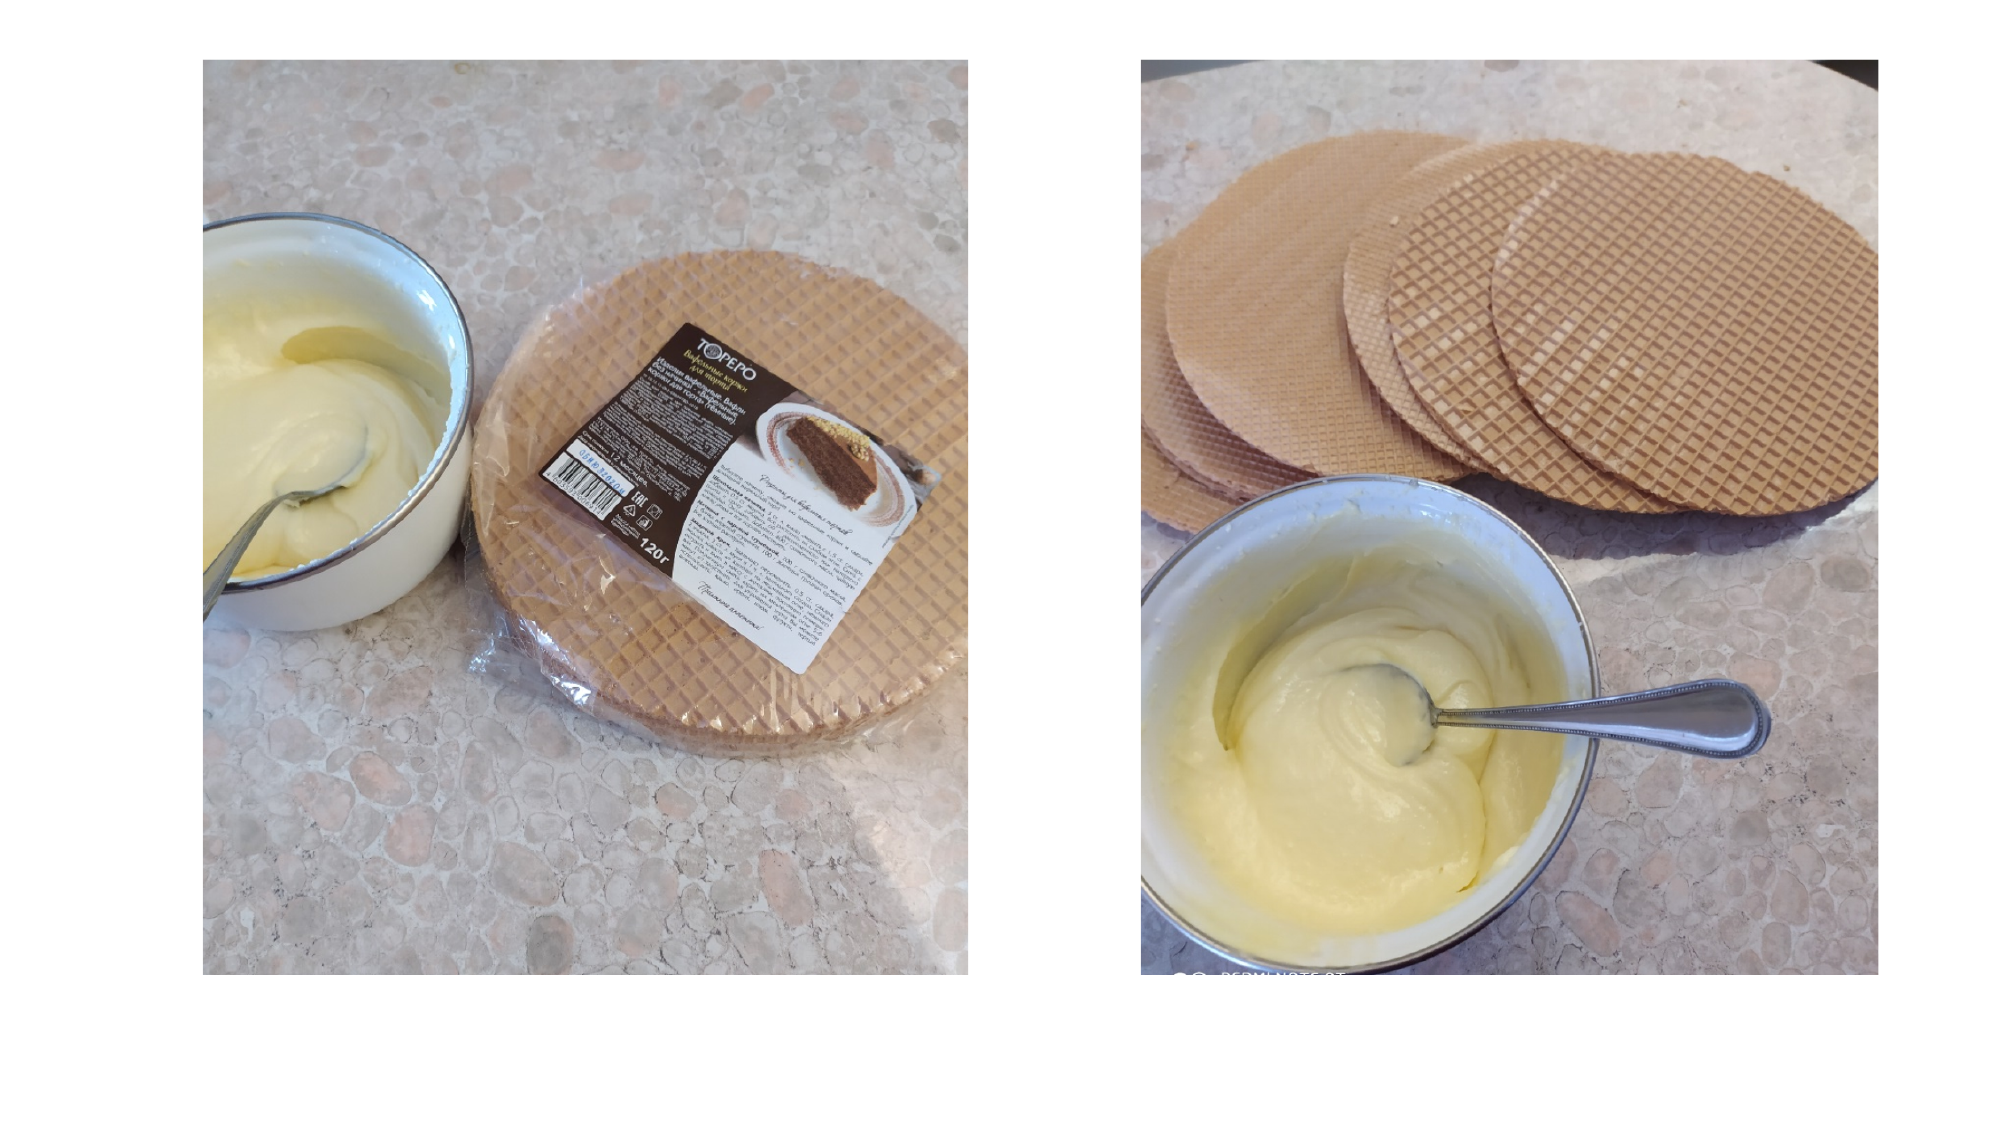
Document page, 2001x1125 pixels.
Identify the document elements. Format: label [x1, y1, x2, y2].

picture [1051, 61, 1967, 975]
picture [203, 61, 969, 134]
picture [203, 901, 969, 975]
list [127, 134, 1043, 901]
